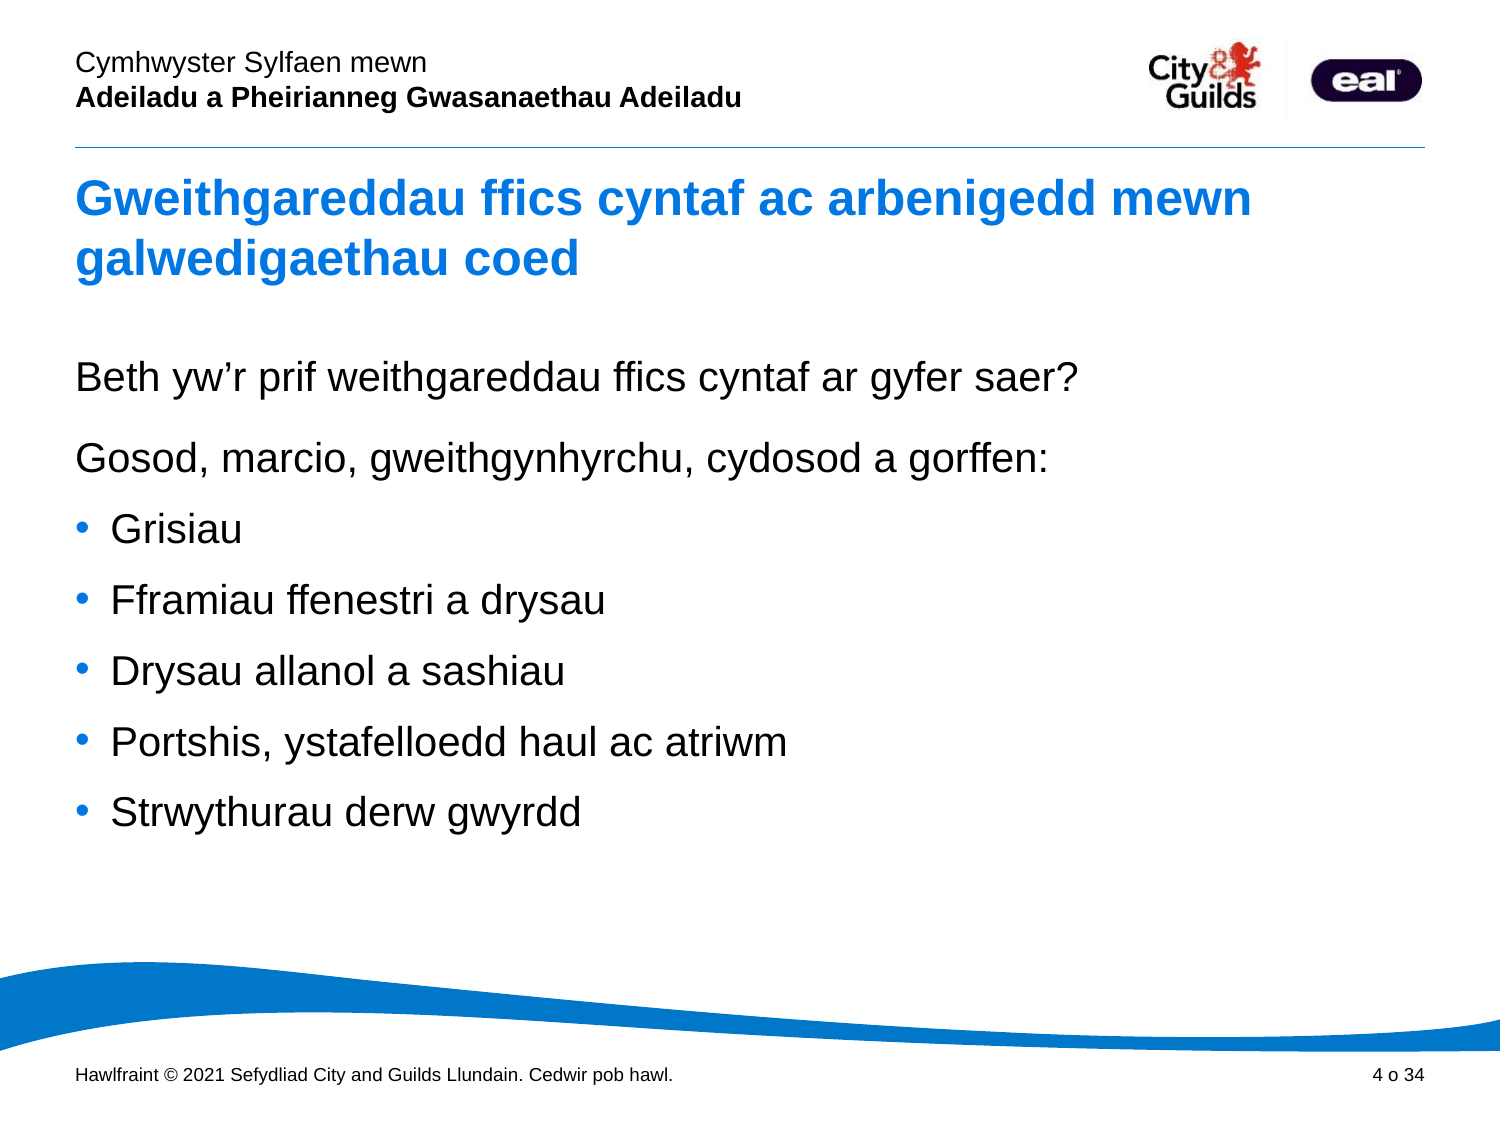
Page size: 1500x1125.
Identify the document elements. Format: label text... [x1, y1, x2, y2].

picture [1149, 38, 1422, 121]
list Beth yw’r prif weithgareddau ffics cyntaf ar gyfer saer? Gosod, marcio, gweithgynhyrchu, cydosod a gorffen: Grisiau Fframiau ffenestri a drysau Drysau allanol a sashiau Portshis, ystafelloedd haul ac atriwm Strwythurau derw gwyrdd [74, 349, 1426, 1043]
title Gweithgareddau ffics cyntaf ac arbenigedd mewn galwedigaethau coed [74, 165, 1426, 229]
